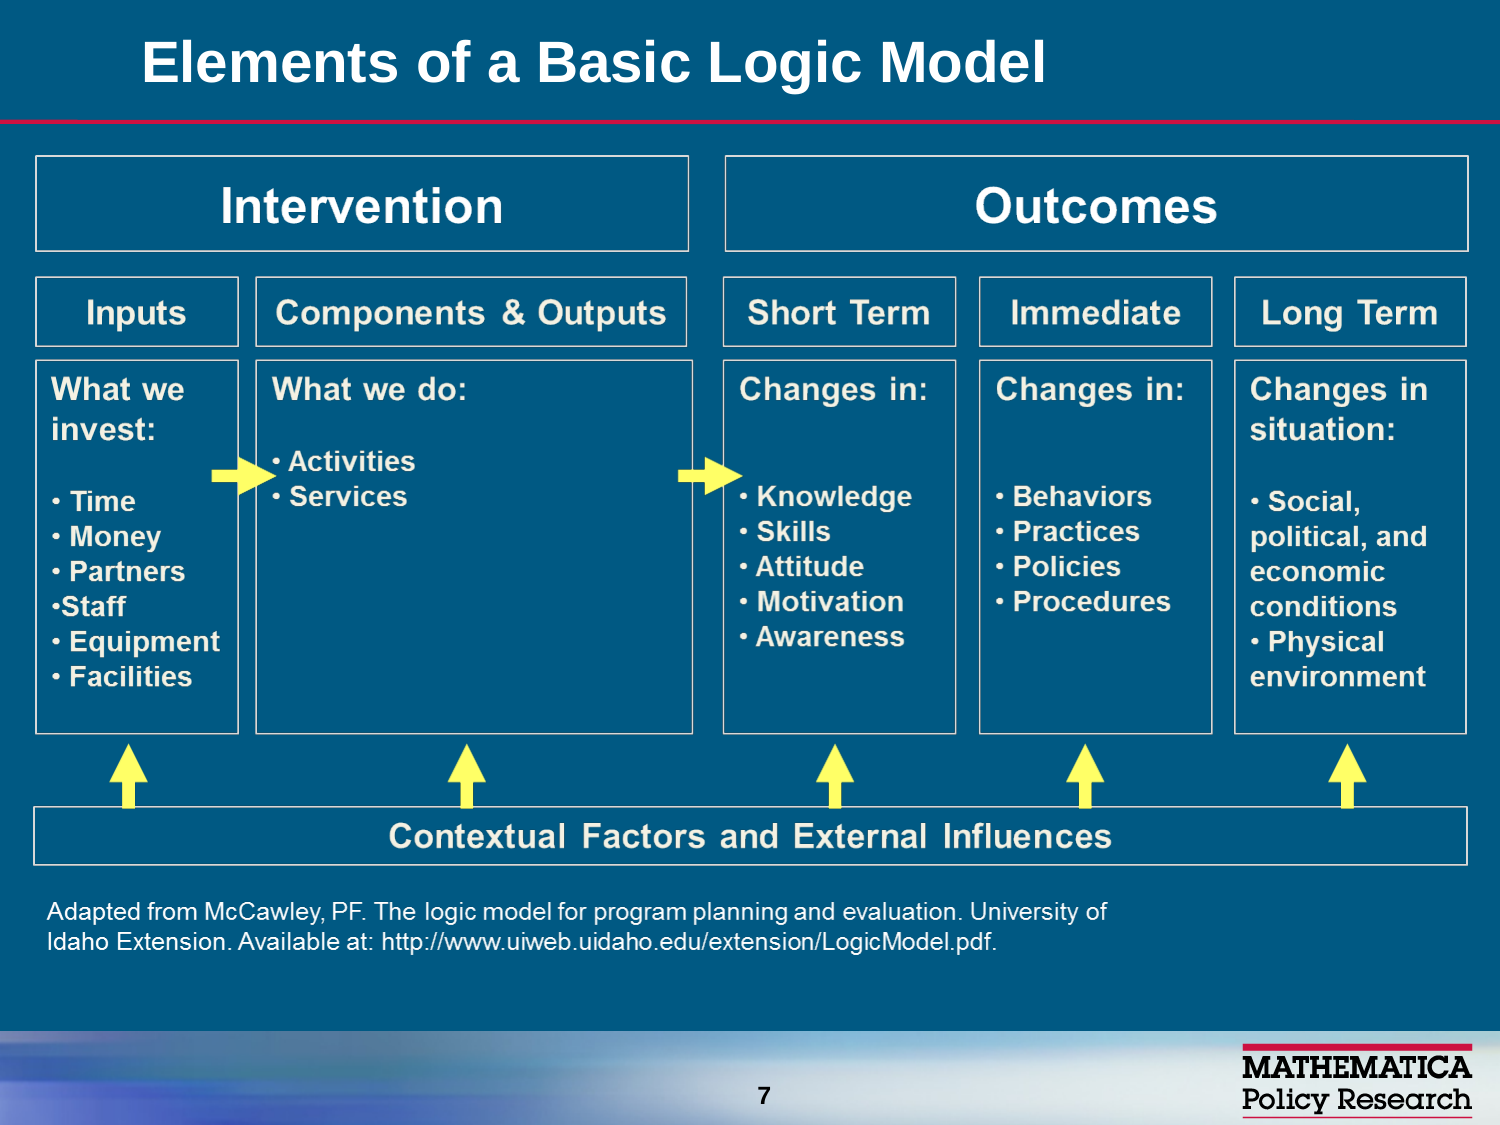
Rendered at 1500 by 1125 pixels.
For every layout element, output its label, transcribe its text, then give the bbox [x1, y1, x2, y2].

picture [817, 745, 853, 808]
picture [1251, 671, 1264, 686]
picture [1084, 491, 1098, 506]
picture [71, 526, 92, 546]
picture [468, 830, 484, 848]
picture [858, 938, 862, 954]
picture [273, 908, 288, 919]
picture [1123, 197, 1160, 222]
picture [749, 300, 768, 324]
picture [1346, 636, 1359, 651]
picture [437, 830, 453, 848]
picture [1150, 302, 1160, 324]
picture [52, 377, 81, 400]
picture [587, 938, 591, 949]
picture [1252, 423, 1266, 440]
picture [1285, 671, 1299, 686]
picture [1321, 671, 1336, 686]
picture [136, 419, 144, 440]
picture [90, 636, 104, 657]
picture [1107, 561, 1120, 576]
picture [801, 908, 806, 919]
picture [1306, 307, 1321, 324]
picture [728, 908, 732, 919]
picture [309, 491, 323, 506]
picture [1327, 419, 1335, 440]
picture [143, 383, 166, 400]
picture [1286, 601, 1299, 616]
picture [1128, 491, 1136, 506]
picture [866, 938, 872, 949]
picture [88, 496, 92, 511]
picture [1124, 307, 1128, 324]
picture [857, 908, 867, 919]
picture [126, 636, 130, 651]
picture [1051, 486, 1064, 506]
picture [901, 830, 917, 848]
picture [1311, 671, 1319, 686]
picture [1148, 383, 1152, 400]
picture [85, 377, 99, 400]
picture [119, 423, 133, 440]
picture [194, 636, 208, 651]
picture [1079, 383, 1095, 407]
picture [519, 831, 535, 848]
picture [1397, 307, 1407, 324]
picture [1276, 377, 1291, 400]
picture [385, 456, 399, 471]
picture [323, 306, 349, 324]
picture [277, 300, 297, 324]
picture [1053, 306, 1079, 324]
picture [1078, 596, 1091, 611]
picture [439, 908, 449, 918]
picture [129, 666, 133, 686]
picture [1319, 566, 1334, 581]
picture [1131, 596, 1139, 611]
picture [909, 908, 914, 919]
picture [725, 938, 731, 946]
picture [402, 456, 414, 471]
picture [1353, 383, 1368, 400]
picture [315, 938, 319, 948]
picture [539, 830, 554, 848]
picture [355, 307, 371, 331]
picture [813, 301, 836, 324]
picture [1394, 531, 1407, 546]
picture [1034, 596, 1042, 611]
picture [325, 383, 339, 400]
picture [595, 908, 599, 924]
picture [1402, 383, 1406, 400]
picture [63, 423, 77, 440]
picture [134, 636, 149, 657]
picture [124, 908, 132, 918]
picture [1269, 531, 1284, 546]
picture [945, 824, 950, 848]
picture [104, 383, 118, 400]
picture [104, 671, 117, 686]
picture [817, 831, 833, 848]
picture [972, 823, 983, 848]
picture [522, 938, 547, 949]
picture [1068, 908, 1075, 921]
picture [1126, 526, 1139, 541]
picture [503, 300, 524, 324]
picture [305, 377, 320, 400]
picture [101, 908, 105, 918]
picture [1091, 197, 1116, 223]
picture [584, 824, 601, 848]
picture [1376, 307, 1392, 324]
picture [667, 908, 671, 919]
picture [604, 830, 619, 848]
picture [1132, 306, 1148, 324]
picture [1348, 423, 1364, 440]
picture [89, 300, 93, 324]
picture [1083, 307, 1099, 324]
picture [108, 636, 122, 651]
picture [48, 903, 63, 919]
picture [1306, 636, 1319, 657]
picture [96, 496, 118, 511]
picture [478, 197, 501, 222]
picture [1290, 423, 1305, 440]
picture [1013, 300, 1017, 324]
picture [682, 933, 686, 949]
title Elements of a Basic Logic Model [125, 4, 1340, 115]
picture [995, 831, 1011, 848]
picture [783, 908, 787, 924]
picture [848, 830, 864, 848]
picture [1141, 596, 1154, 611]
picture [367, 452, 375, 471]
picture [1102, 300, 1119, 324]
picture [1400, 671, 1413, 686]
picture [1252, 531, 1266, 552]
picture [902, 307, 929, 324]
picture [1041, 383, 1055, 400]
picture [1076, 830, 1092, 848]
picture [1358, 300, 1377, 324]
picture [137, 671, 141, 686]
picture [623, 830, 639, 848]
picture [809, 908, 813, 919]
picture [308, 456, 321, 471]
picture [256, 360, 956, 734]
picture [762, 908, 766, 919]
picture [1278, 419, 1286, 440]
picture [1330, 496, 1343, 511]
picture [1251, 566, 1264, 581]
picture [1060, 383, 1075, 400]
picture [1157, 383, 1172, 400]
picture [418, 938, 422, 949]
picture [448, 745, 485, 808]
picture [264, 190, 278, 223]
picture [810, 933, 821, 949]
picture [1056, 830, 1072, 848]
picture [394, 491, 406, 506]
picture [1067, 745, 1104, 808]
picture [170, 307, 185, 324]
picture [1270, 631, 1285, 651]
picture [846, 939, 853, 948]
picture [81, 597, 89, 616]
picture [792, 307, 810, 324]
picture [90, 566, 102, 581]
picture [1352, 566, 1359, 581]
picture [1110, 526, 1123, 541]
picture [850, 300, 869, 324]
picture [1015, 486, 1031, 506]
picture [439, 383, 455, 400]
picture [689, 830, 705, 848]
picture [378, 456, 382, 471]
picture [386, 197, 409, 222]
picture [95, 531, 111, 546]
picture [1076, 522, 1084, 541]
picture [888, 307, 899, 324]
picture [218, 903, 223, 919]
picture [1022, 306, 1048, 324]
picture [1270, 417, 1274, 440]
picture [566, 301, 594, 324]
picture [413, 190, 427, 223]
picture [335, 456, 339, 471]
picture [1251, 601, 1264, 616]
picture [312, 197, 353, 222]
picture [364, 383, 387, 400]
slide_number 7 [713, 1065, 787, 1125]
picture [1060, 526, 1073, 541]
picture [1411, 383, 1426, 400]
picture [602, 909, 606, 919]
picture [361, 491, 374, 506]
picture [875, 908, 880, 919]
picture [1062, 197, 1085, 223]
picture [830, 903, 834, 919]
picture [455, 825, 465, 848]
picture [619, 301, 647, 324]
picture [397, 306, 431, 324]
picture [390, 823, 410, 848]
picture [71, 666, 85, 686]
picture [505, 825, 515, 848]
picture [1371, 566, 1384, 581]
picture [1309, 423, 1324, 440]
picture [326, 491, 351, 506]
picture [1358, 671, 1379, 686]
picture [121, 496, 134, 511]
picture [1362, 636, 1375, 651]
picture [118, 307, 134, 331]
picture [179, 671, 191, 686]
picture [659, 908, 664, 919]
picture [954, 830, 970, 848]
picture [1157, 596, 1170, 611]
picture [144, 667, 152, 686]
picture [356, 197, 379, 223]
picture [889, 908, 893, 919]
picture [114, 531, 128, 546]
picture [411, 938, 415, 954]
picture [978, 933, 982, 949]
picture [147, 531, 160, 552]
picture [1035, 830, 1051, 848]
picture [957, 938, 961, 954]
picture [291, 486, 306, 506]
picture [627, 933, 631, 949]
picture [1410, 306, 1436, 324]
picture [445, 938, 500, 949]
picture [1267, 601, 1282, 616]
picture [1269, 491, 1285, 511]
picture [127, 566, 141, 581]
picture [106, 562, 124, 581]
picture [981, 903, 985, 919]
picture [1017, 198, 1040, 223]
picture [1068, 491, 1081, 506]
picture [1022, 377, 1037, 400]
picture [868, 830, 878, 848]
picture [324, 452, 332, 471]
picture [760, 824, 777, 848]
picture [1329, 597, 1337, 616]
picture [701, 909, 705, 919]
picture [1109, 491, 1124, 506]
picture [1340, 671, 1353, 686]
picture [172, 566, 184, 581]
picture [1044, 526, 1057, 541]
picture [302, 307, 319, 324]
picture [206, 903, 212, 919]
picture [924, 933, 928, 949]
picture [986, 824, 990, 848]
picture [1252, 377, 1271, 400]
picture [1117, 383, 1131, 400]
picture [1289, 631, 1302, 651]
picture [595, 938, 601, 949]
picture [979, 360, 1212, 734]
picture [169, 383, 183, 400]
picture [342, 456, 357, 471]
picture [71, 491, 91, 511]
picture [883, 933, 905, 949]
picture [1314, 383, 1329, 400]
picture [650, 307, 665, 324]
picture [177, 636, 191, 651]
picture [98, 306, 113, 324]
picture [1267, 566, 1280, 581]
picture [694, 908, 698, 924]
picture [720, 908, 725, 919]
picture [619, 938, 624, 949]
picture [1094, 526, 1107, 541]
picture [721, 830, 736, 848]
picture [131, 531, 144, 546]
picture [1334, 383, 1349, 407]
picture [1366, 601, 1379, 616]
picture [798, 938, 806, 949]
picture [559, 933, 563, 949]
picture [896, 908, 900, 919]
picture [1094, 591, 1108, 611]
picture [121, 379, 129, 400]
picture [979, 278, 1211, 347]
picture [1096, 830, 1111, 848]
picture [598, 307, 615, 331]
picture [354, 491, 358, 506]
picture [1283, 566, 1298, 581]
picture [1417, 667, 1425, 686]
picture [835, 825, 845, 848]
picture [289, 451, 306, 471]
picture [139, 307, 154, 324]
picture [389, 383, 404, 400]
picture [1337, 531, 1350, 546]
picture [446, 197, 472, 223]
picture [1288, 496, 1303, 511]
picture [1014, 830, 1030, 848]
picture [1034, 526, 1042, 541]
picture [1295, 383, 1310, 400]
picture [1302, 566, 1315, 581]
picture [1347, 601, 1362, 616]
picture [1015, 591, 1030, 611]
picture [433, 198, 439, 222]
picture [723, 277, 956, 347]
picture [977, 187, 1011, 223]
picture [469, 307, 484, 324]
picture [513, 908, 523, 919]
picture [868, 307, 884, 324]
picture [1322, 636, 1335, 651]
picture [756, 938, 760, 949]
picture [257, 277, 687, 347]
picture [152, 636, 174, 651]
picture [161, 566, 170, 581]
picture [360, 456, 364, 471]
picture [282, 197, 305, 223]
picture [1383, 671, 1396, 686]
picture [1338, 566, 1351, 581]
picture [635, 938, 642, 949]
picture [912, 939, 919, 948]
picture [237, 197, 259, 222]
picture [966, 939, 973, 948]
picture [110, 745, 147, 808]
picture [882, 830, 898, 848]
picture [456, 301, 466, 324]
picture [1321, 531, 1334, 546]
picture [1004, 908, 1018, 919]
picture [1138, 491, 1151, 506]
picture [273, 377, 302, 400]
picture [437, 306, 453, 324]
picture [157, 301, 166, 324]
picture [1113, 596, 1126, 611]
picture [670, 939, 677, 948]
picture [1044, 189, 1059, 223]
picture [1194, 197, 1216, 223]
picture [1306, 496, 1319, 511]
picture [741, 830, 757, 848]
picture [375, 307, 392, 324]
picture [71, 561, 86, 581]
picture [1303, 527, 1311, 546]
picture [1411, 526, 1425, 546]
picture [486, 831, 503, 848]
picture [419, 377, 434, 400]
picture [696, 938, 703, 949]
picture [1099, 383, 1114, 400]
picture [415, 830, 433, 848]
picture [921, 824, 925, 848]
picture [212, 457, 275, 495]
picture [92, 601, 104, 616]
picture [638, 908, 642, 924]
picture [1164, 307, 1180, 324]
picture [259, 938, 265, 949]
picture [624, 908, 634, 919]
picture [211, 632, 219, 651]
picture [484, 908, 488, 919]
picture [539, 300, 563, 324]
picture [1264, 300, 1280, 324]
picture [63, 596, 78, 616]
picture [121, 671, 125, 686]
picture [795, 824, 814, 848]
picture [1384, 601, 1396, 616]
picture [1377, 531, 1390, 546]
picture [606, 933, 610, 949]
picture [997, 377, 1016, 400]
picture [0, 1032, 1500, 1125]
picture [239, 933, 254, 949]
picture [224, 188, 230, 222]
picture [1268, 671, 1281, 686]
picture [1165, 197, 1188, 223]
picture [144, 566, 157, 581]
picture [377, 491, 391, 506]
picture [1067, 561, 1080, 576]
picture [1015, 556, 1030, 576]
picture [1303, 596, 1317, 616]
picture [89, 671, 101, 686]
picture [71, 631, 86, 651]
picture [342, 379, 350, 400]
picture [742, 908, 746, 919]
picture [1329, 745, 1366, 808]
picture [1284, 307, 1301, 324]
picture [1091, 561, 1104, 576]
picture [1015, 521, 1030, 541]
picture [566, 939, 570, 949]
picture [81, 423, 97, 440]
picture [772, 300, 789, 324]
picture [1034, 491, 1047, 506]
picture [676, 830, 686, 848]
picture [1339, 417, 1343, 440]
picture [1372, 383, 1386, 400]
picture [162, 671, 176, 686]
picture [560, 824, 564, 848]
picture [1033, 561, 1048, 576]
picture [654, 830, 672, 848]
picture [107, 596, 126, 616]
picture [155, 671, 159, 686]
picture [101, 423, 115, 440]
picture [641, 825, 651, 848]
picture [1044, 596, 1075, 611]
picture [1325, 307, 1341, 331]
picture [1368, 423, 1383, 440]
